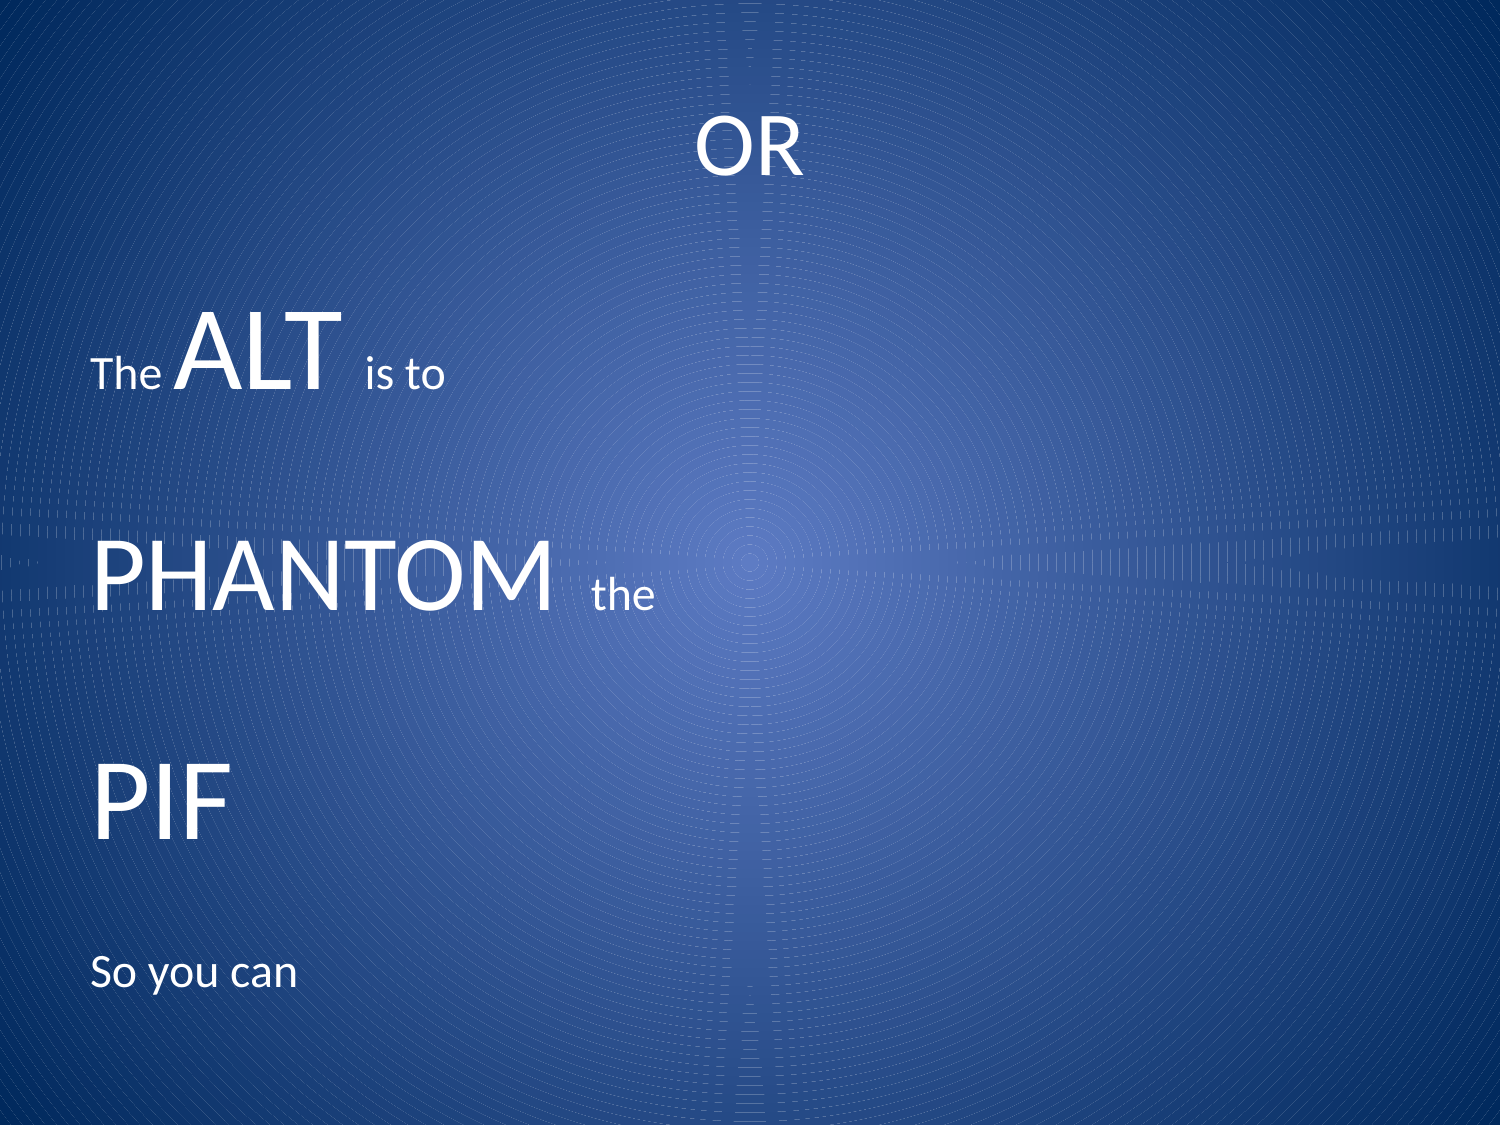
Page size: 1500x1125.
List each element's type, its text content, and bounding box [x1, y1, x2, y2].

title OR [74, 44, 1426, 233]
list The ALT is to PHANTOM the PIF So you can [74, 262, 1426, 1006]
